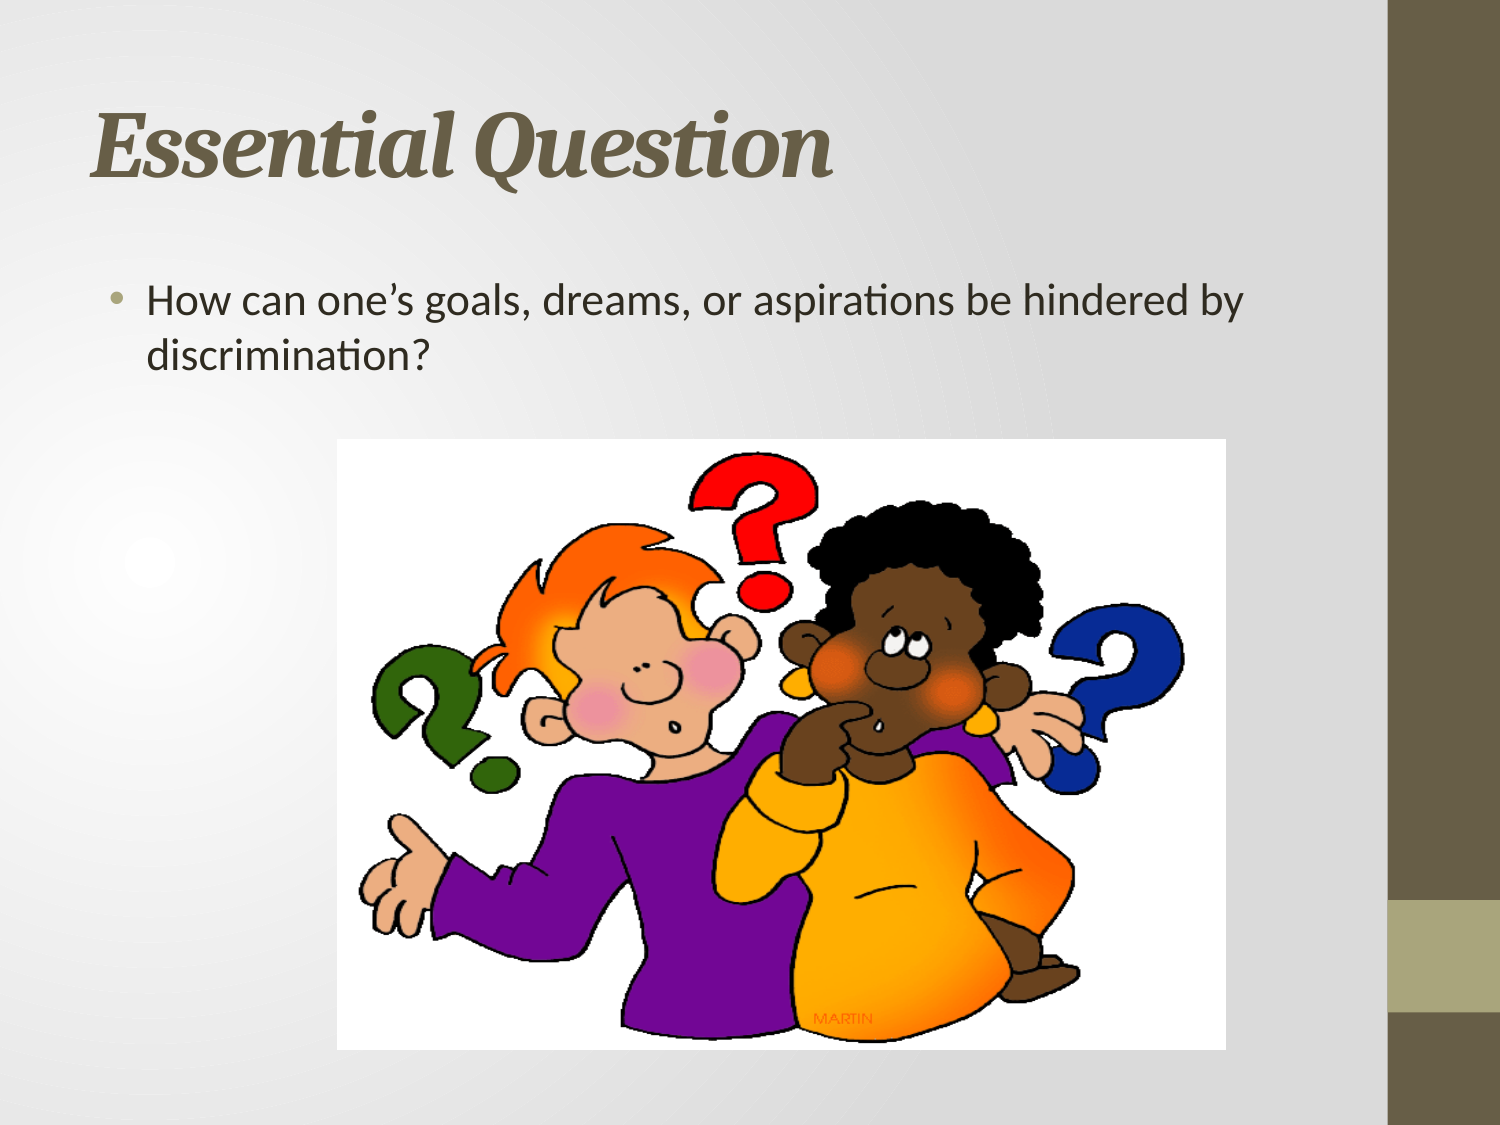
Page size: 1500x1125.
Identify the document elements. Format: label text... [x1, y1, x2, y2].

list How can one’s goals, dreams, or aspirations be hindered by discrimination? [75, 262, 1325, 1050]
picture [336, 439, 1226, 1051]
title Essential Question [75, 45, 1325, 233]
